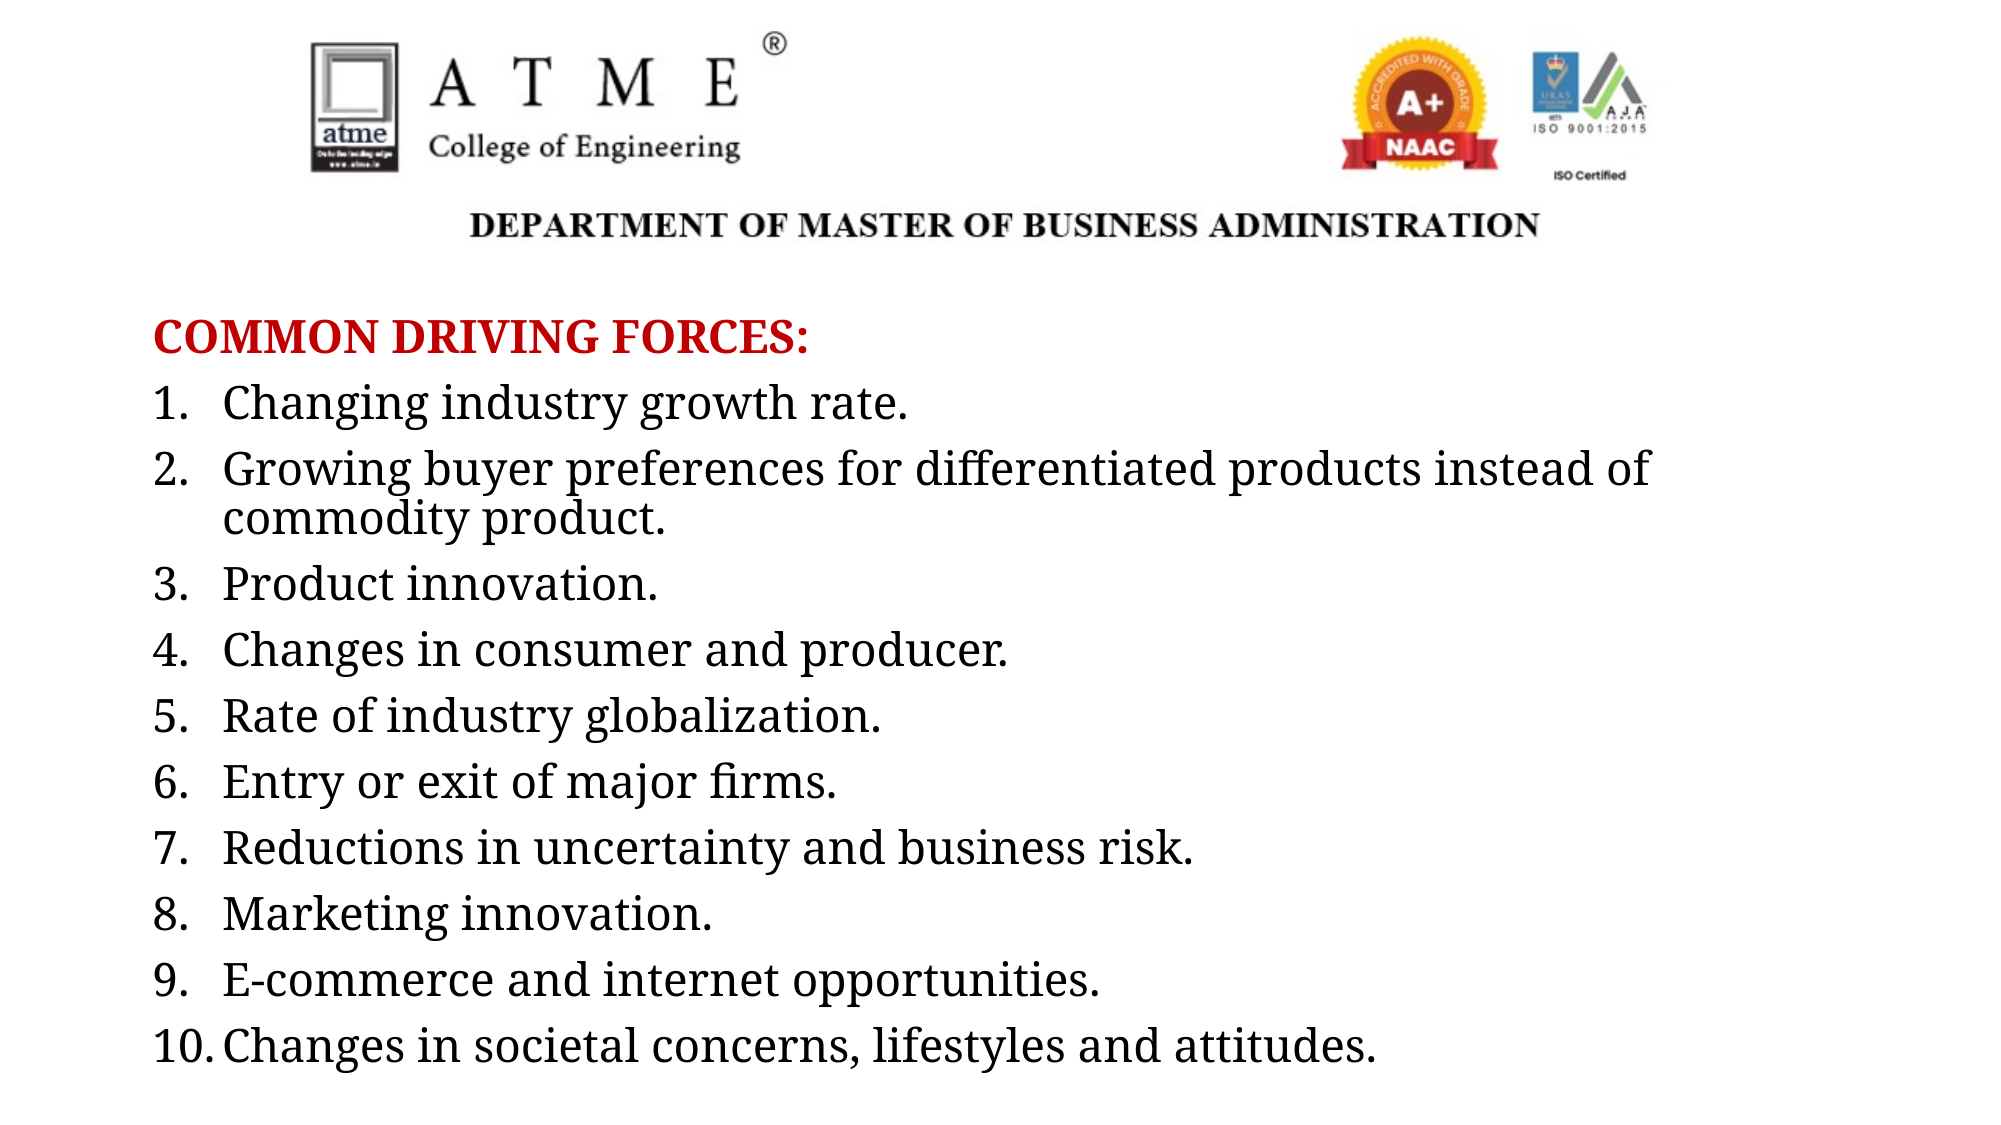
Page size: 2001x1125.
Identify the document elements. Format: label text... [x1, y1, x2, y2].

list COMMON DRIVING FORCES: Changing industry growth rate. Growing buyer preferences for differentiated products instead of commodity product. Product innovation. Changes in consumer and producer. Rate of industry globalization. Entry or exit of major firms. Reductions in uncertainty and business risk. Marketing innovation. E-commerce and internet opportunities. Changes in societal concerns, lifestyles and attitudes. [137, 306, 1863, 1090]
picture [303, 30, 1697, 245]
